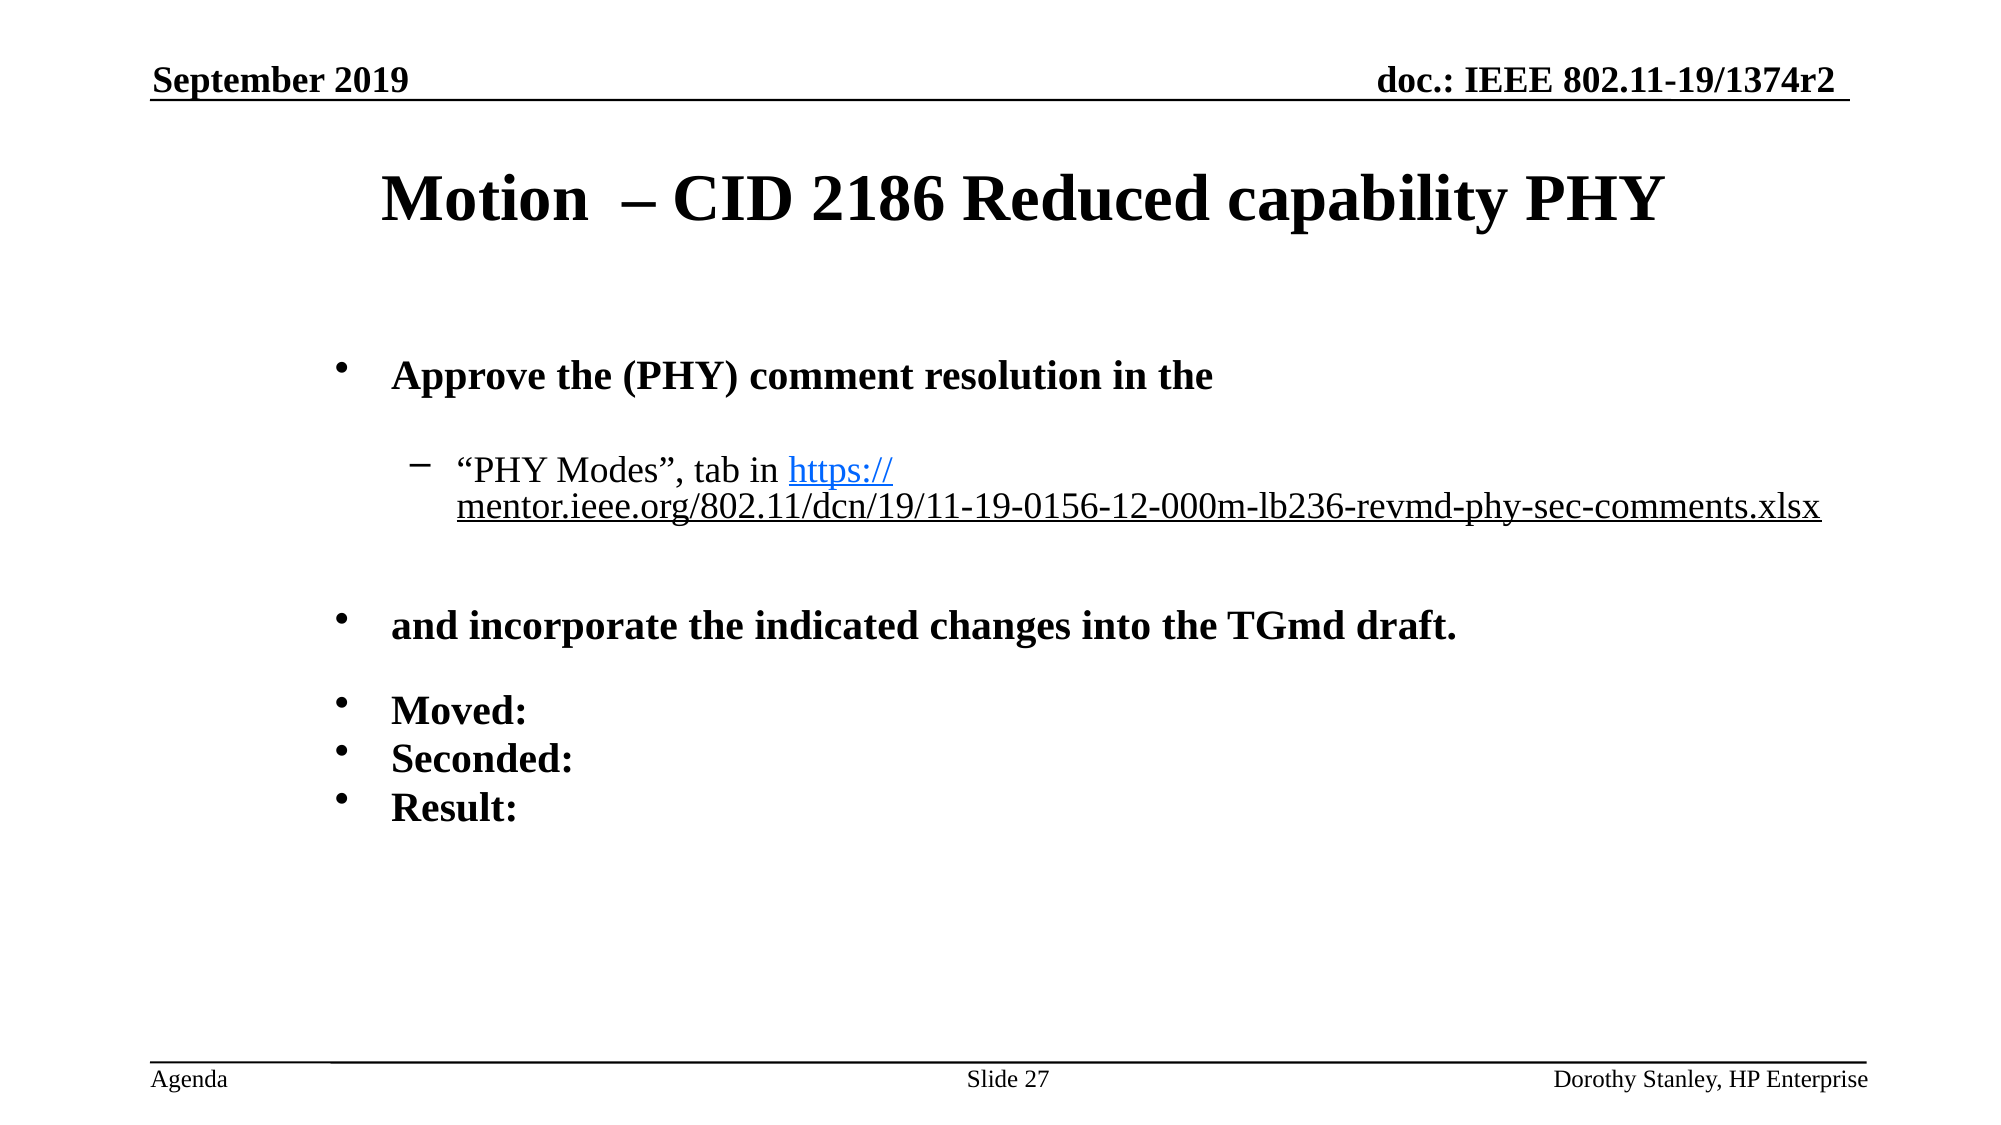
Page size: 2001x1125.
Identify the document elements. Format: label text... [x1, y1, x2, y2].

slide_number Slide 27 [966, 1062, 1051, 1093]
list Approve the (PHY) comment resolution in the “PHY Modes”, tab in https://mentor.ieee.org/802.11/dcn/19/11-19-0156-12-000m-lb236-revmd-phy-sec-comments.xlsx and incorporate the indicated changes into the TGmd draft. Moved: Seconded: Result: [319, 350, 1875, 861]
title Motion – CID 2186 Reduced capability PHY [200, 106, 1850, 281]
footer Dorothy Stanley, HP Enterprise [1549, 1062, 1869, 1093]
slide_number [152, 54, 567, 100]
